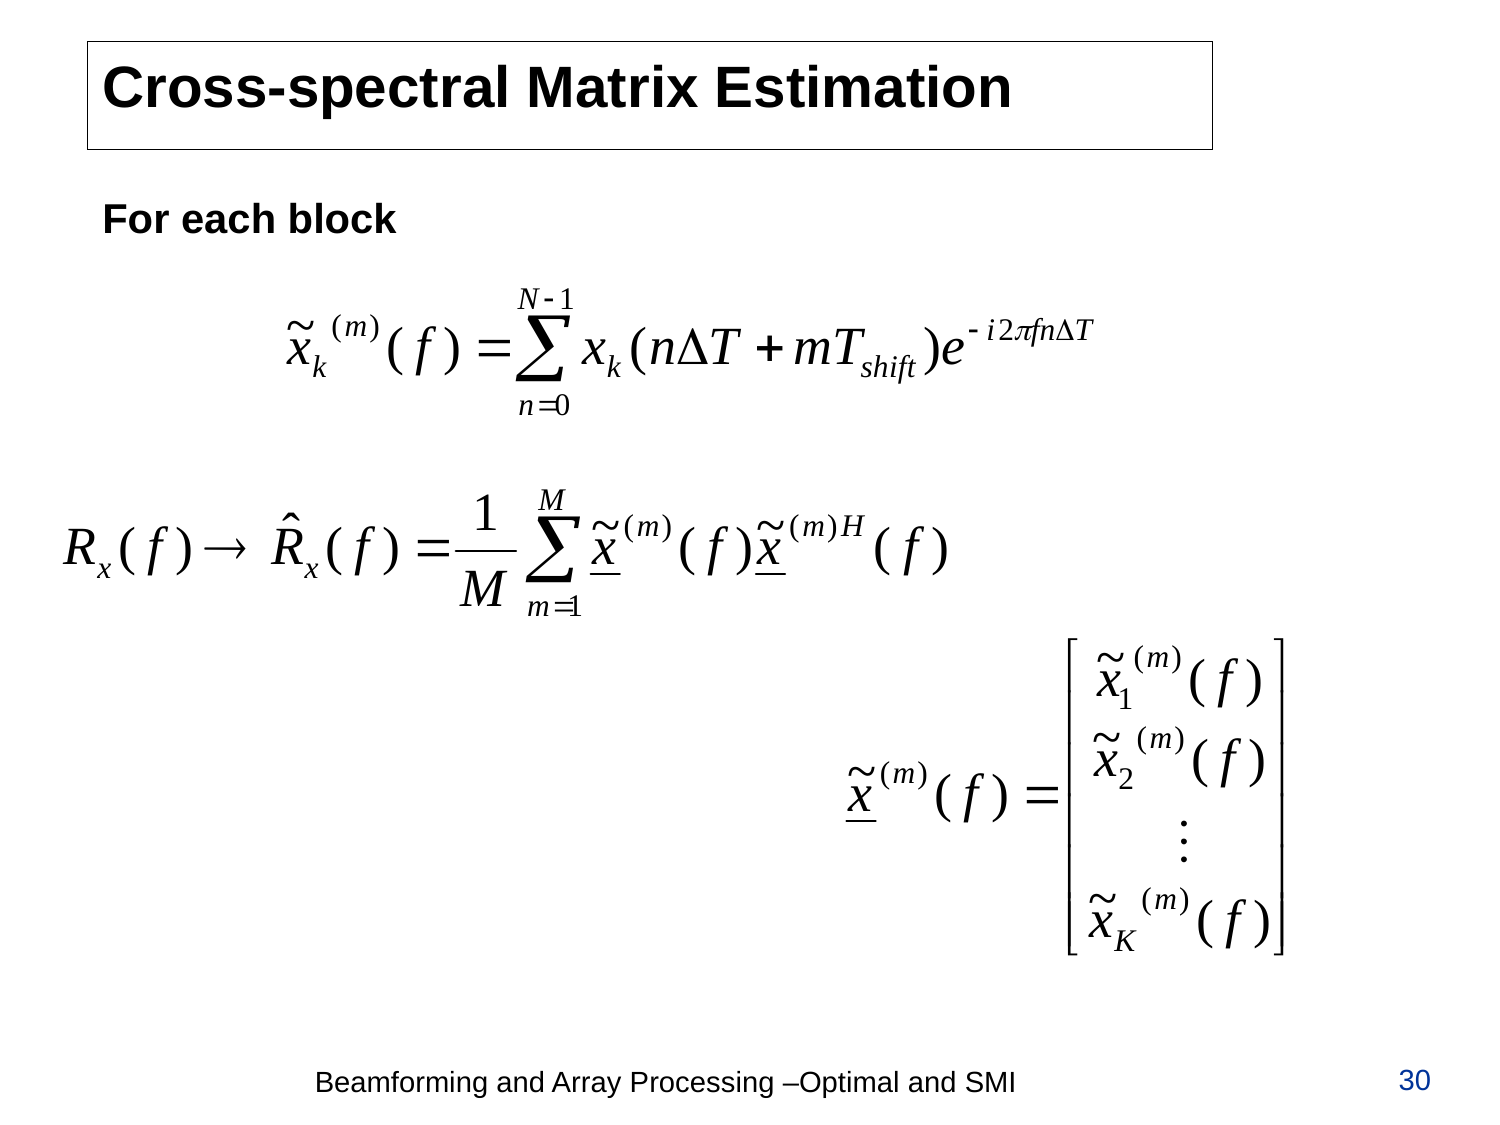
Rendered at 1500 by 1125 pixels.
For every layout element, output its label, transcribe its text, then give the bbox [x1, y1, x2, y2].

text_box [53, 474, 957, 628]
title Cross-spectral Matrix Estimation [87, 41, 1213, 150]
text_box For each block [87, 174, 438, 275]
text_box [276, 274, 1113, 428]
slide_number 30 [1207, 1055, 1447, 1102]
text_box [837, 627, 1305, 969]
